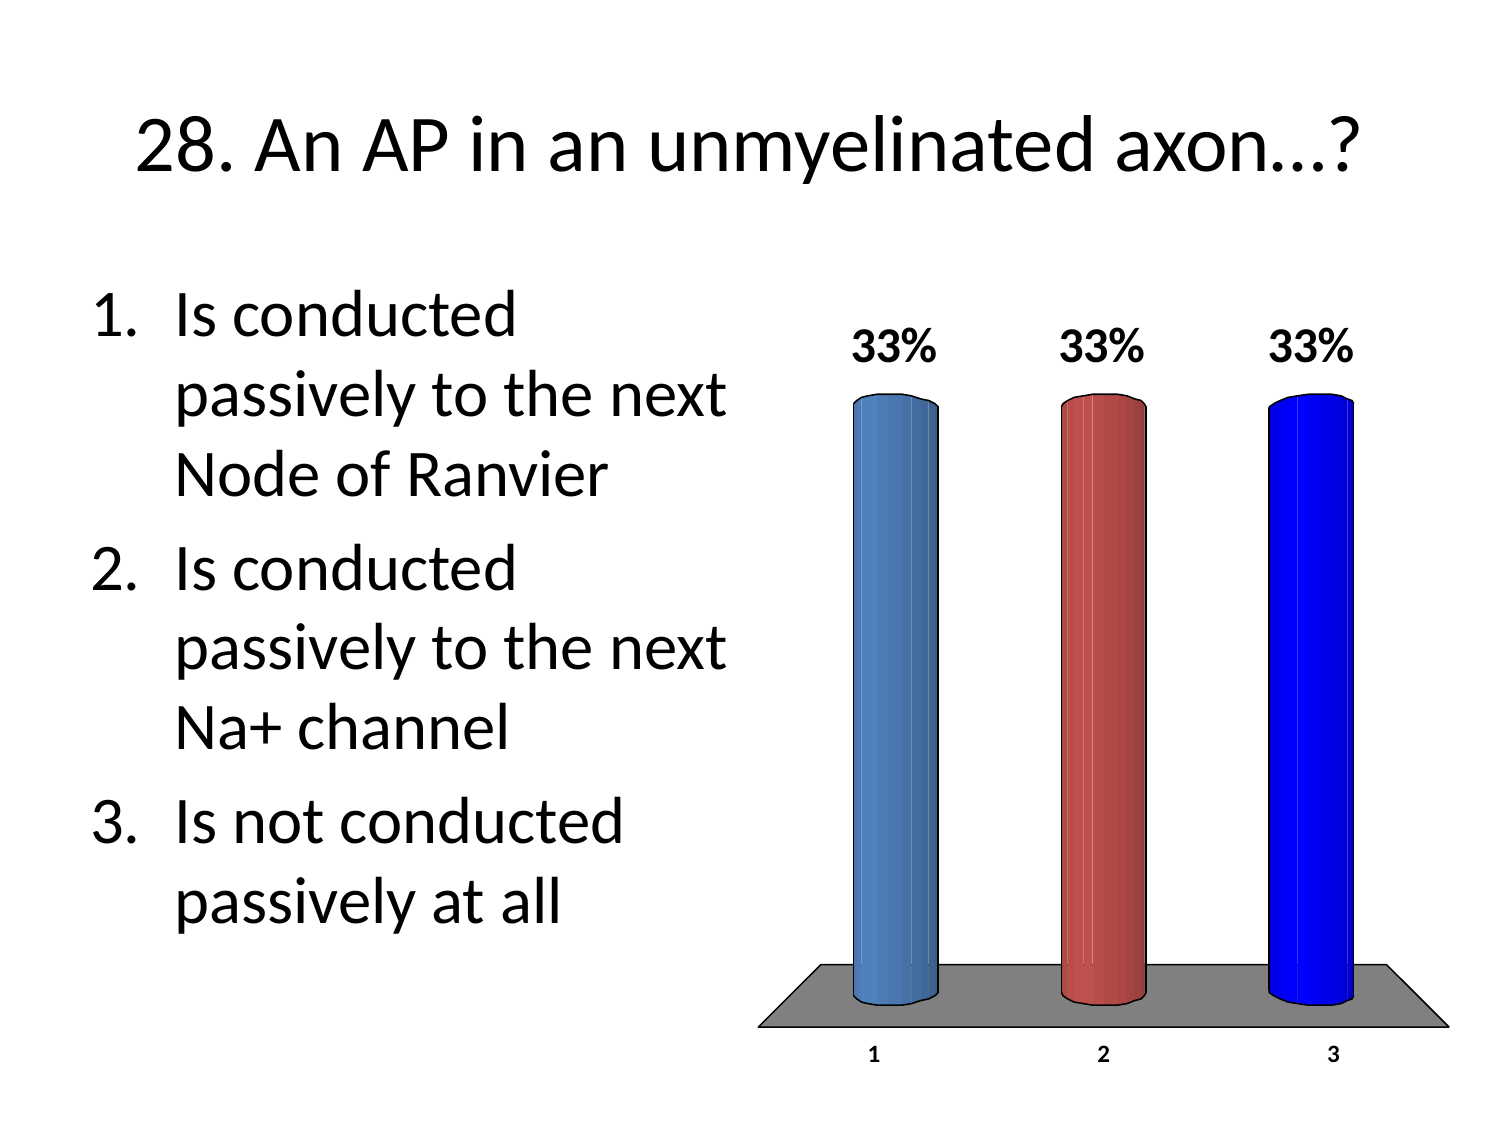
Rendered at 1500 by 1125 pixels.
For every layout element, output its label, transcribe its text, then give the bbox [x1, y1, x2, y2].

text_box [739, 270, 1490, 1115]
list Is conducted passively to the next Node of Ranvier Is conducted passively to the next Na+ channel Is not conducted passively at all [75, 262, 750, 1005]
title 28. An AP in an unmyelinated axon…? [75, 45, 1425, 233]
